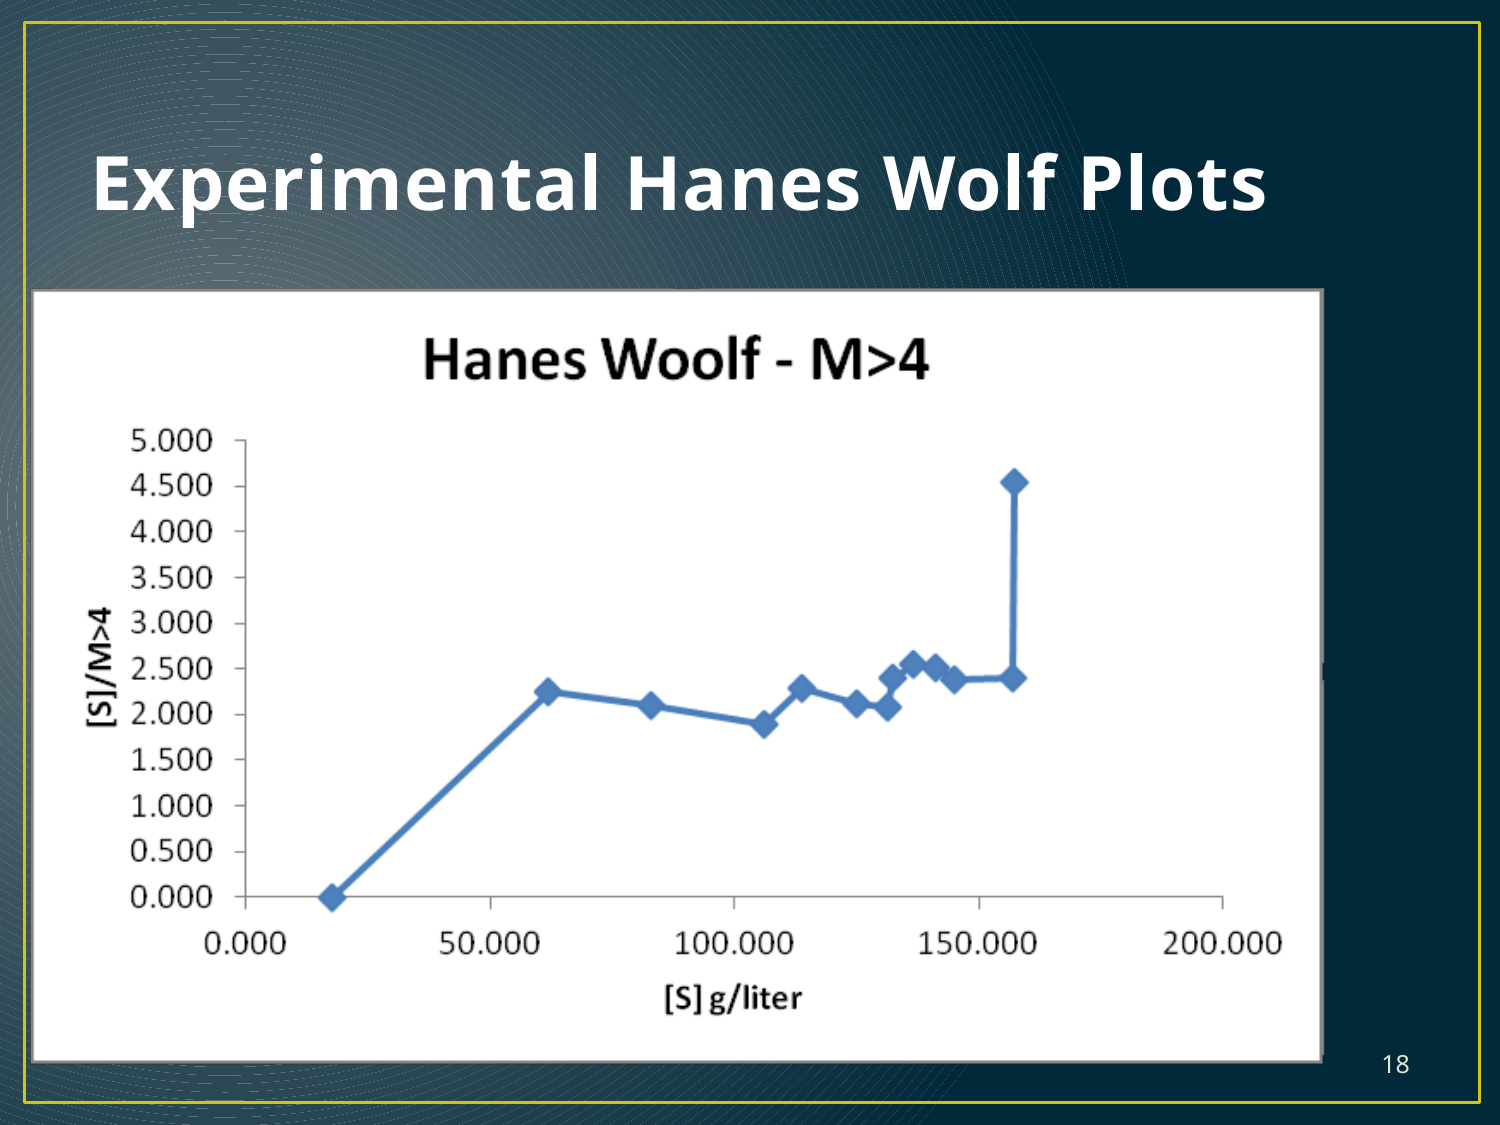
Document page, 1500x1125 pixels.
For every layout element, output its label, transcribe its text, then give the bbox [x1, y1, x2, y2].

picture [28, 281, 1324, 1067]
slide_number 18 [1074, 1035, 1425, 1096]
title Experimental Hanes Wolf Plots [75, 45, 1425, 233]
picture [915, 1071, 929, 1079]
